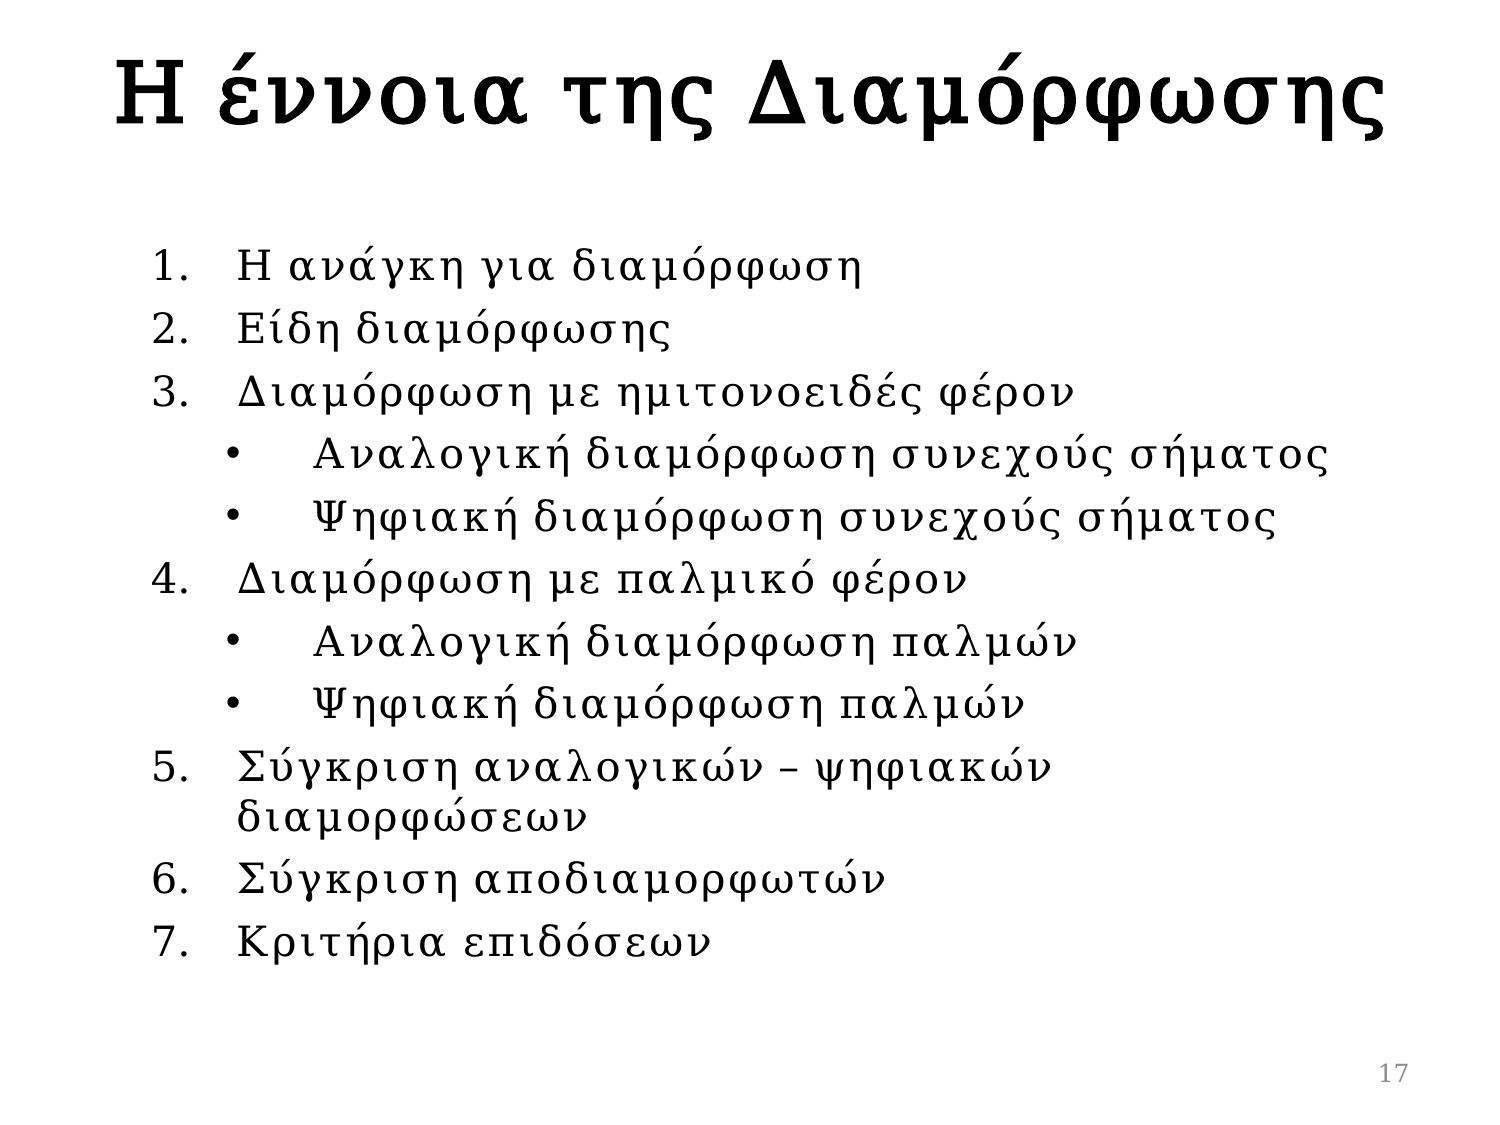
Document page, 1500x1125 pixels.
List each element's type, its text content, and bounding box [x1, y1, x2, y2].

text_box Η έννοια της Διαμόρφωσης [74, 19, 1425, 159]
slide_number 17 [1074, 1042, 1425, 1103]
subtitle Η ανάγκη για διαμόρφωση Είδη διαμόρφωσης Διαμόρφωση με ημιτονοειδές φέρον Αναλογική διαμόρφωση συνεχούς σήματος Ψηφιακή διαμόρφωση συνεχούς σήματος Διαμόρφωση με παλμικό φέρον Αναλογική διαμόρφωση παλμών Ψηφιακή διαμόρφωση παλμών Σύγκριση αναλογικών – ψηφιακών διαμορφώσεων Σύγκριση αποδιαμορφωτών Κριτήρια επιδόσεων [135, 231, 1425, 1035]
